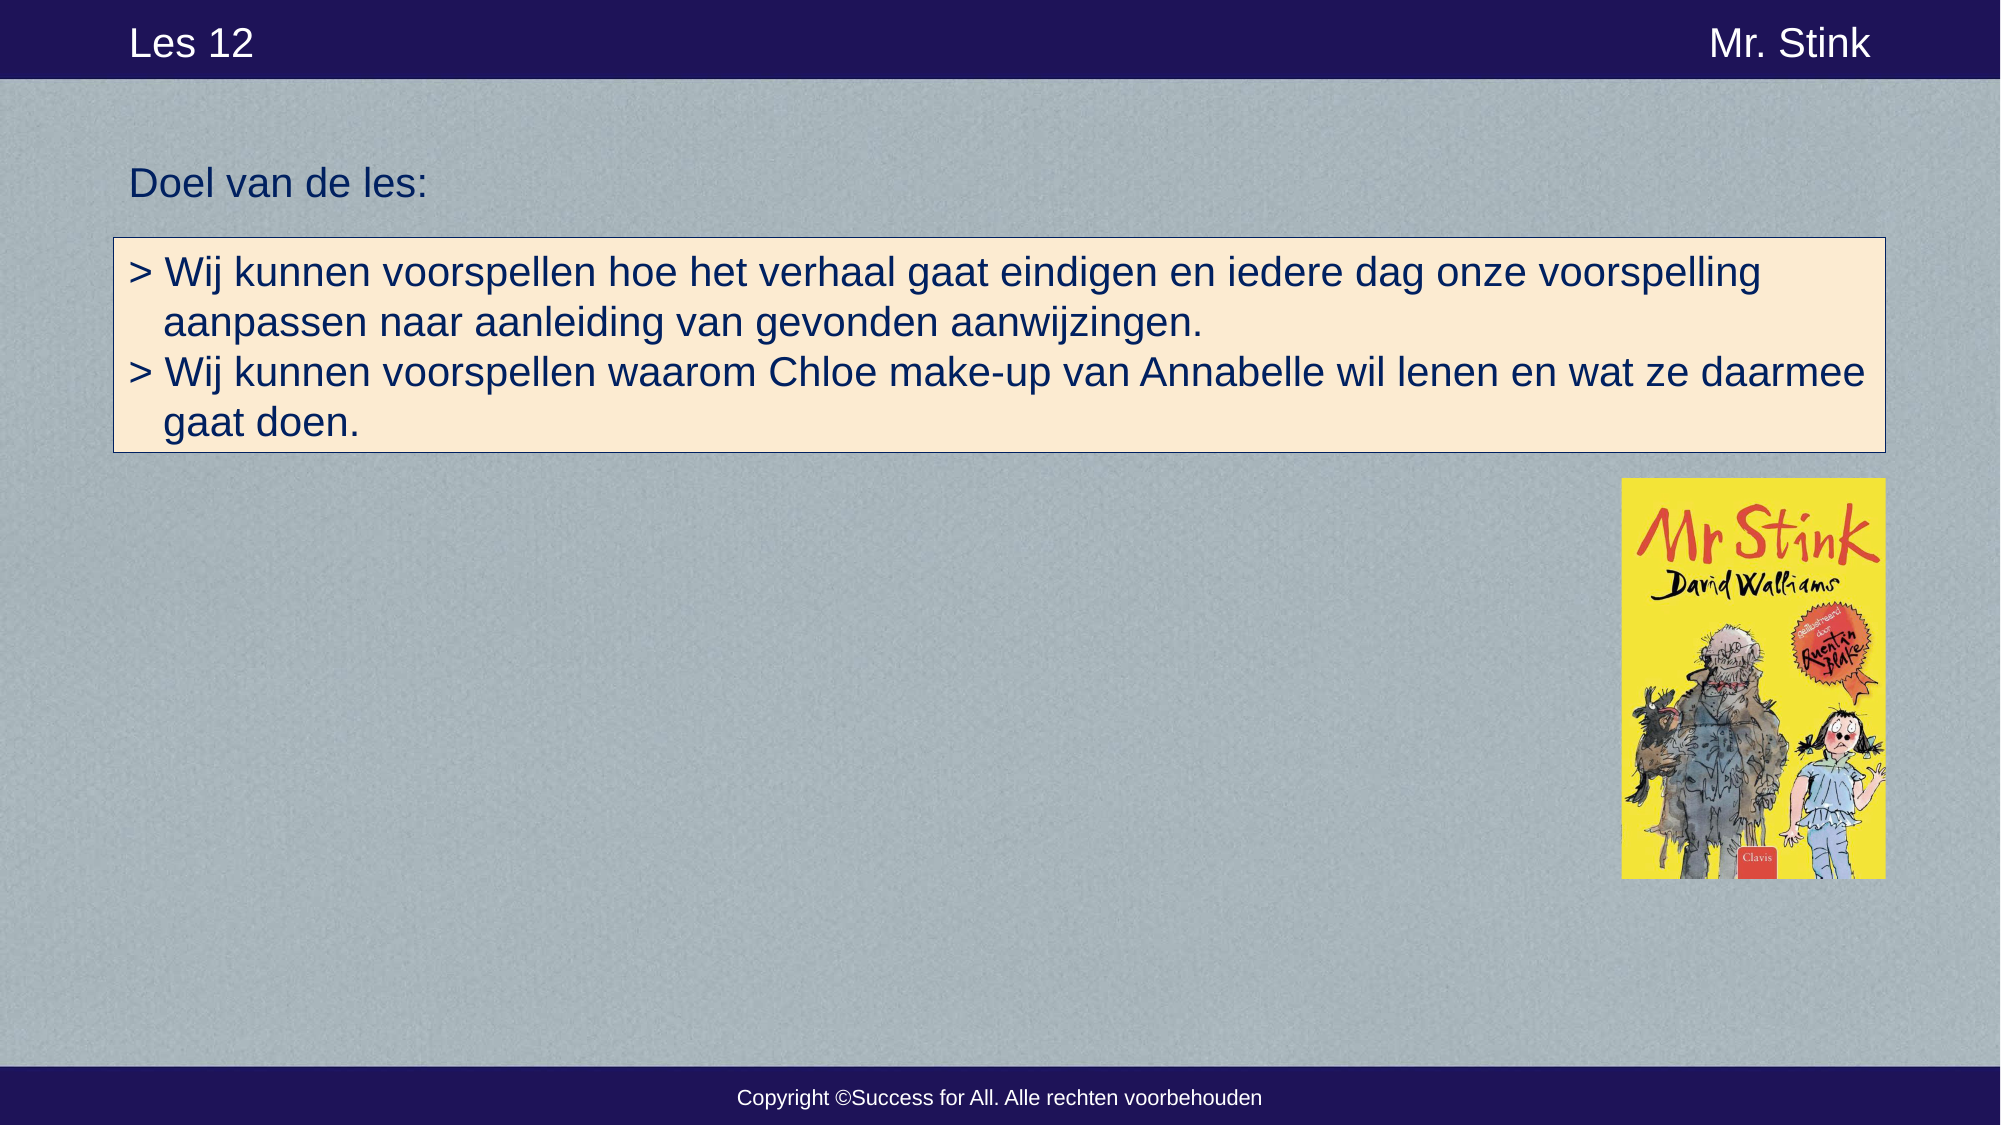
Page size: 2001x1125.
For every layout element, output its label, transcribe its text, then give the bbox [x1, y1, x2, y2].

text_box Doel van de les: [113, 148, 1635, 214]
text_box Mr. Stink [999, 8, 1886, 73]
text_box Les 12 [114, 8, 354, 73]
text_box > Wij kunnen voorspellen hoe het verhaal gaat eindigen en iedere dag onze voorspelling aanpassen naar aanleiding van gevonden aanwijzingen. > Wij kunnen voorspellen waarom Chloe make-up van Annabelle wil lenen en wat ze daarmee gaat doen. [113, 237, 1886, 453]
text_box Copyright ©Success for All. Alle rechten voorbehouden [0, 1076, 2000, 1125]
picture [0, 0, 2001, 1125]
